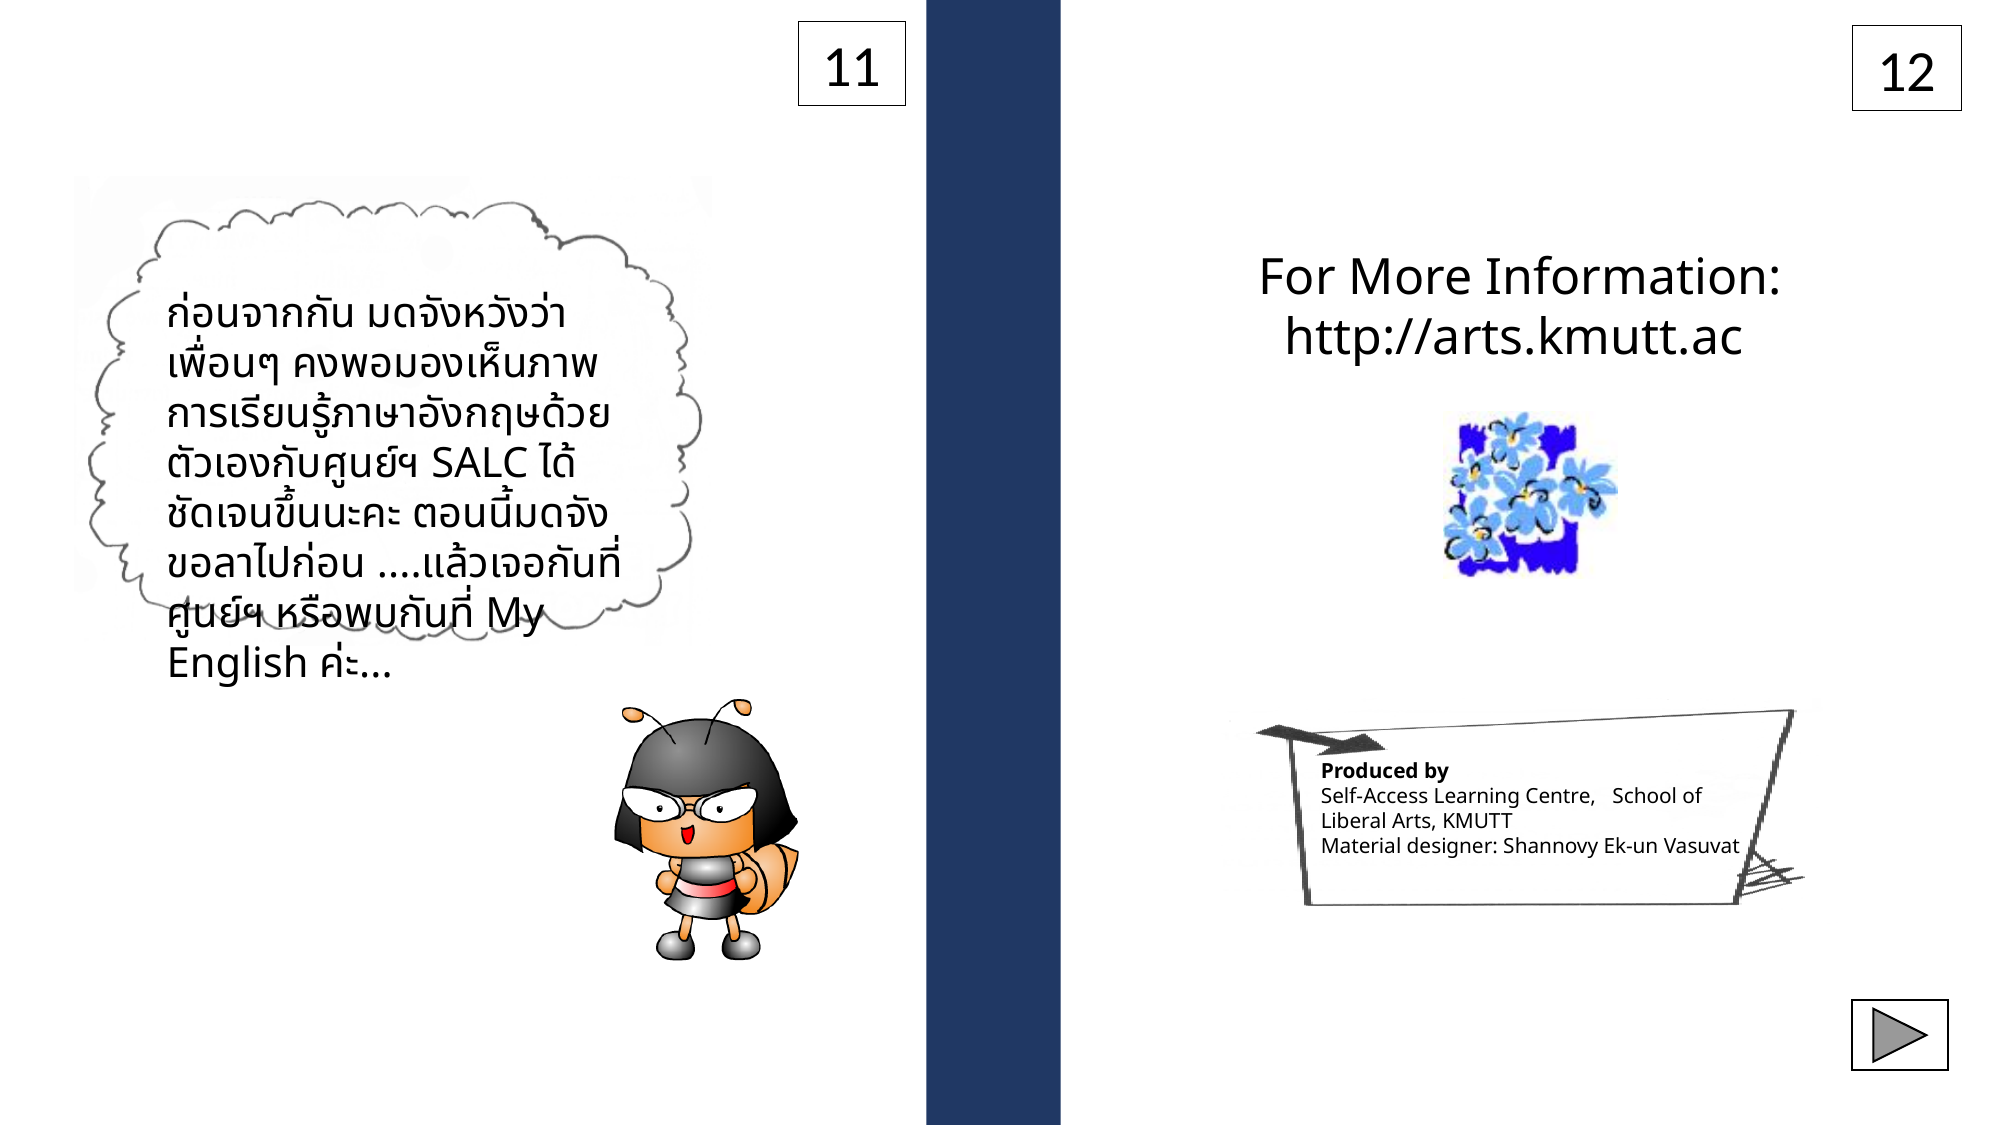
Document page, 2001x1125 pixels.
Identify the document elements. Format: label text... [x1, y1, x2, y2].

text_box [1851, 999, 1949, 1071]
picture [1221, 698, 1841, 924]
text_box 12 [1852, 25, 1962, 111]
text_box 11 [798, 21, 906, 106]
text_box [925, 0, 1062, 99]
picture [1443, 411, 1618, 579]
text_box For More Information: http://arts.kmutt.ac [1188, 177, 1853, 432]
picture [613, 698, 799, 961]
text_box [925, 100, 1062, 1125]
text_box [74, 176, 712, 646]
